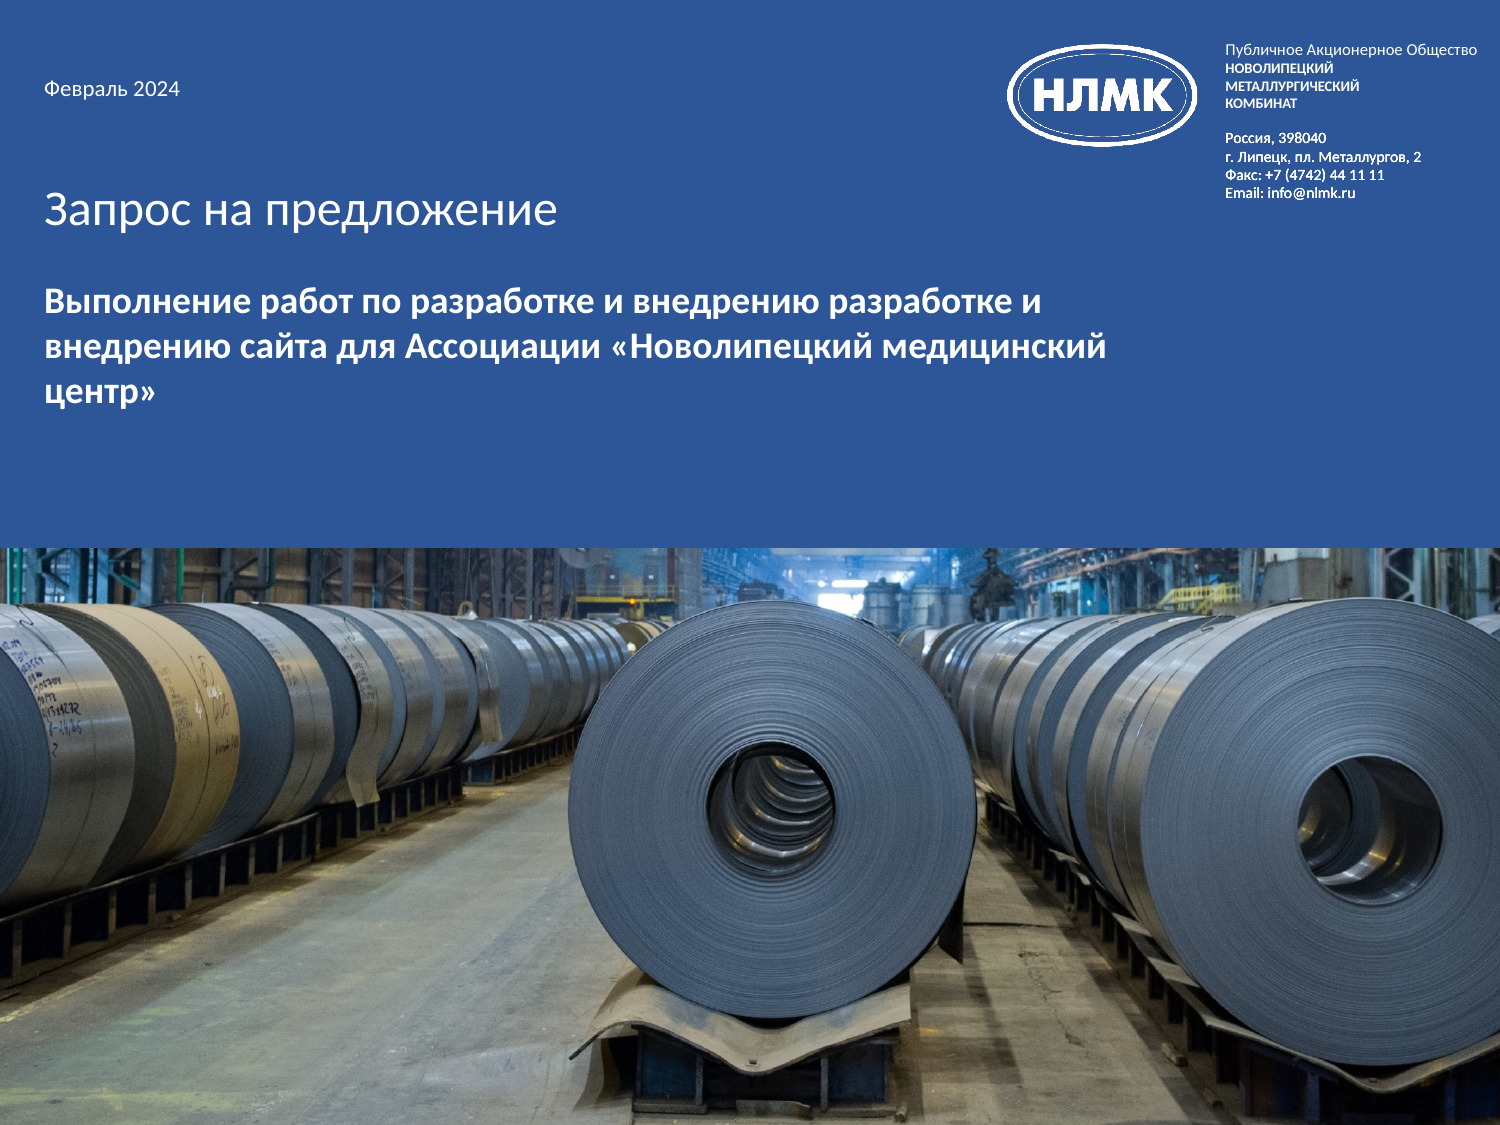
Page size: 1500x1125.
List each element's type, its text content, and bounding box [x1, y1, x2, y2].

text_box Февраль 2024 [29, 66, 281, 109]
text_box Запрос на предложение [29, 167, 998, 243]
picture [979, 8, 1225, 182]
text_box Выполнение работ по разработке и внедрению разработке и внедрению сайта для Ассоциации «Новолипецкий медицинский центр» [29, 269, 1152, 419]
picture [0, 548, 1500, 1125]
text_box Публичное Акционерное Общество НОВОЛИПЕЦКИЙ МЕТАЛЛУРГИЧЕСКИЙ КОМБИНАТ [1210, 31, 1500, 119]
